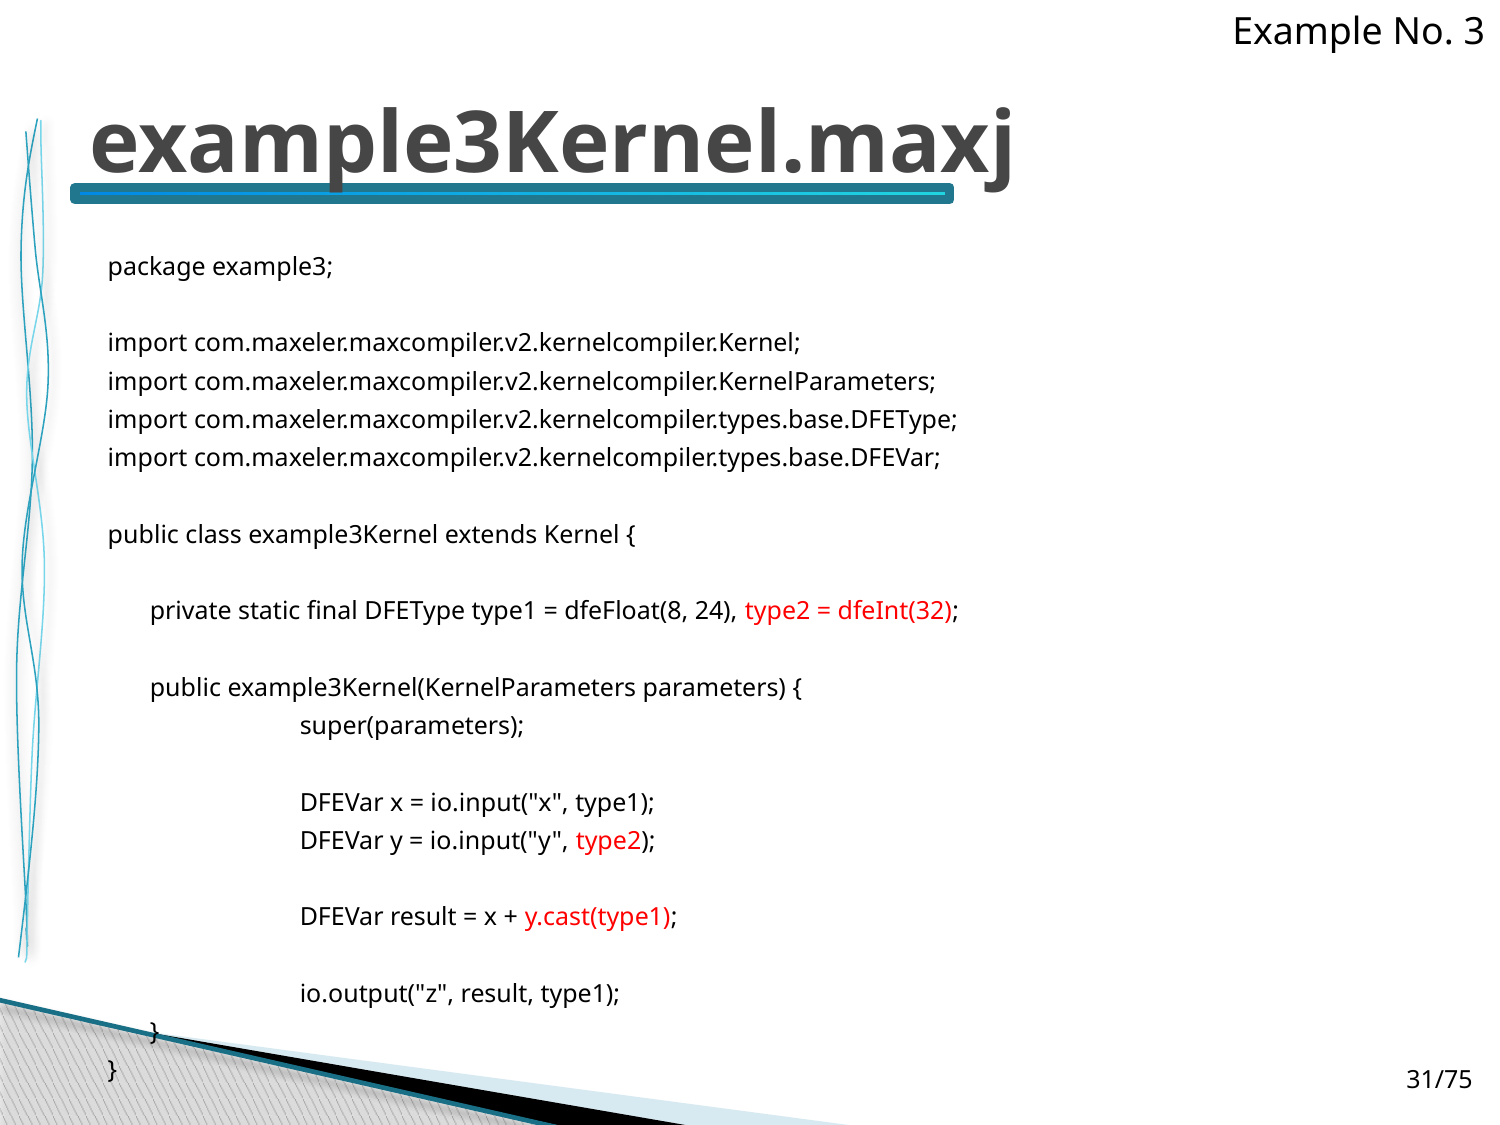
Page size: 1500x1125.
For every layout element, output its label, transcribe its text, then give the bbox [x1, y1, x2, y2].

list Example No. 3 [1074, 0, 1500, 63]
title example3Kernel.maxj [75, 45, 1425, 233]
list package example3; import com.maxeler.maxcompiler.v2.kernelcompiler.Kernel; import com.maxeler.maxcompiler.v2.kernelcompiler.KernelParameters; import com.maxeler.maxcompiler.v2.kernelcompiler.types.base.DFEType; import com.maxeler.maxcompiler.v2.kernelcompiler.types.base.DFEVar; public class example3Kernel extends Kernel { private static final DFEType type1 = dfeFloat(8, 24), type2 = dfeInt(32); public example3Kernel(KernelParameters parameters) { super(parameters); DFEVar x = io.input("x", type1); DFEVar y = io.input("y", type2); DFEVar result = x + y.cast(type1); io.output("z", result, type1); } } [75, 243, 1425, 1088]
